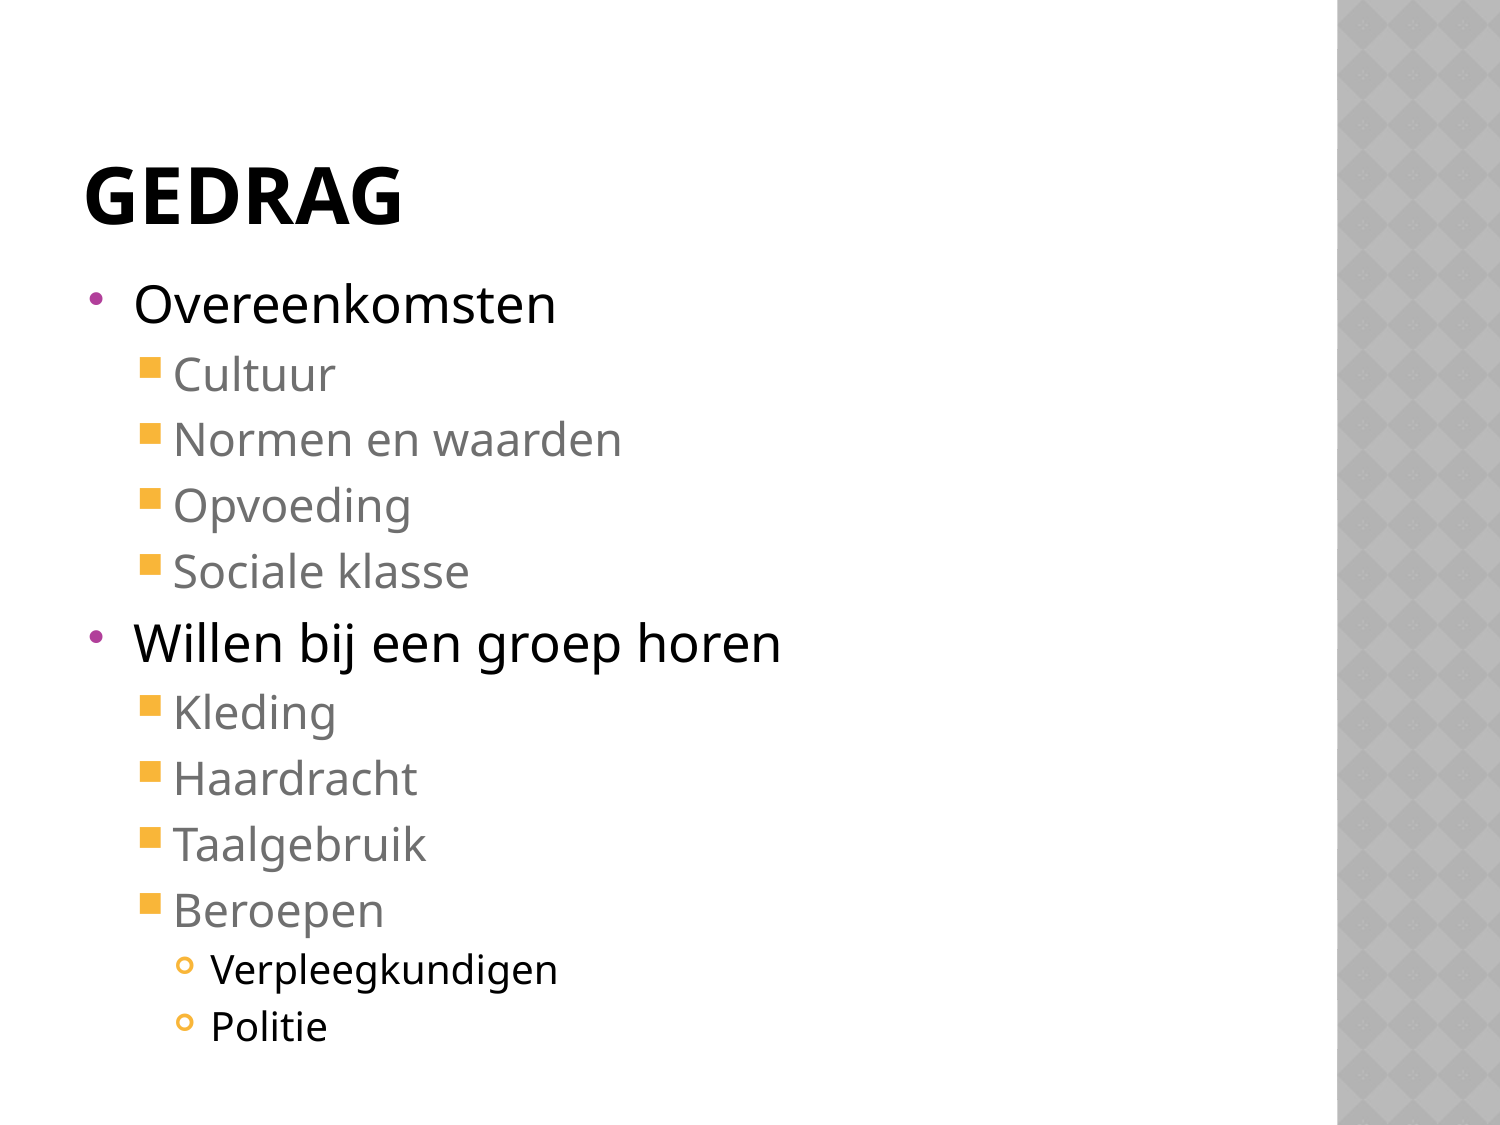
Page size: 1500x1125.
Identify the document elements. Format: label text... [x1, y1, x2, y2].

title gedrag [75, 52, 1263, 240]
list Overeenkomsten Cultuur Normen en waarden Opvoeding Sociale klasse Willen bij een groep horen Kleding Haardracht Taalgebruik Beroepen Verpleegkundigen Politie [75, 264, 1263, 1059]
